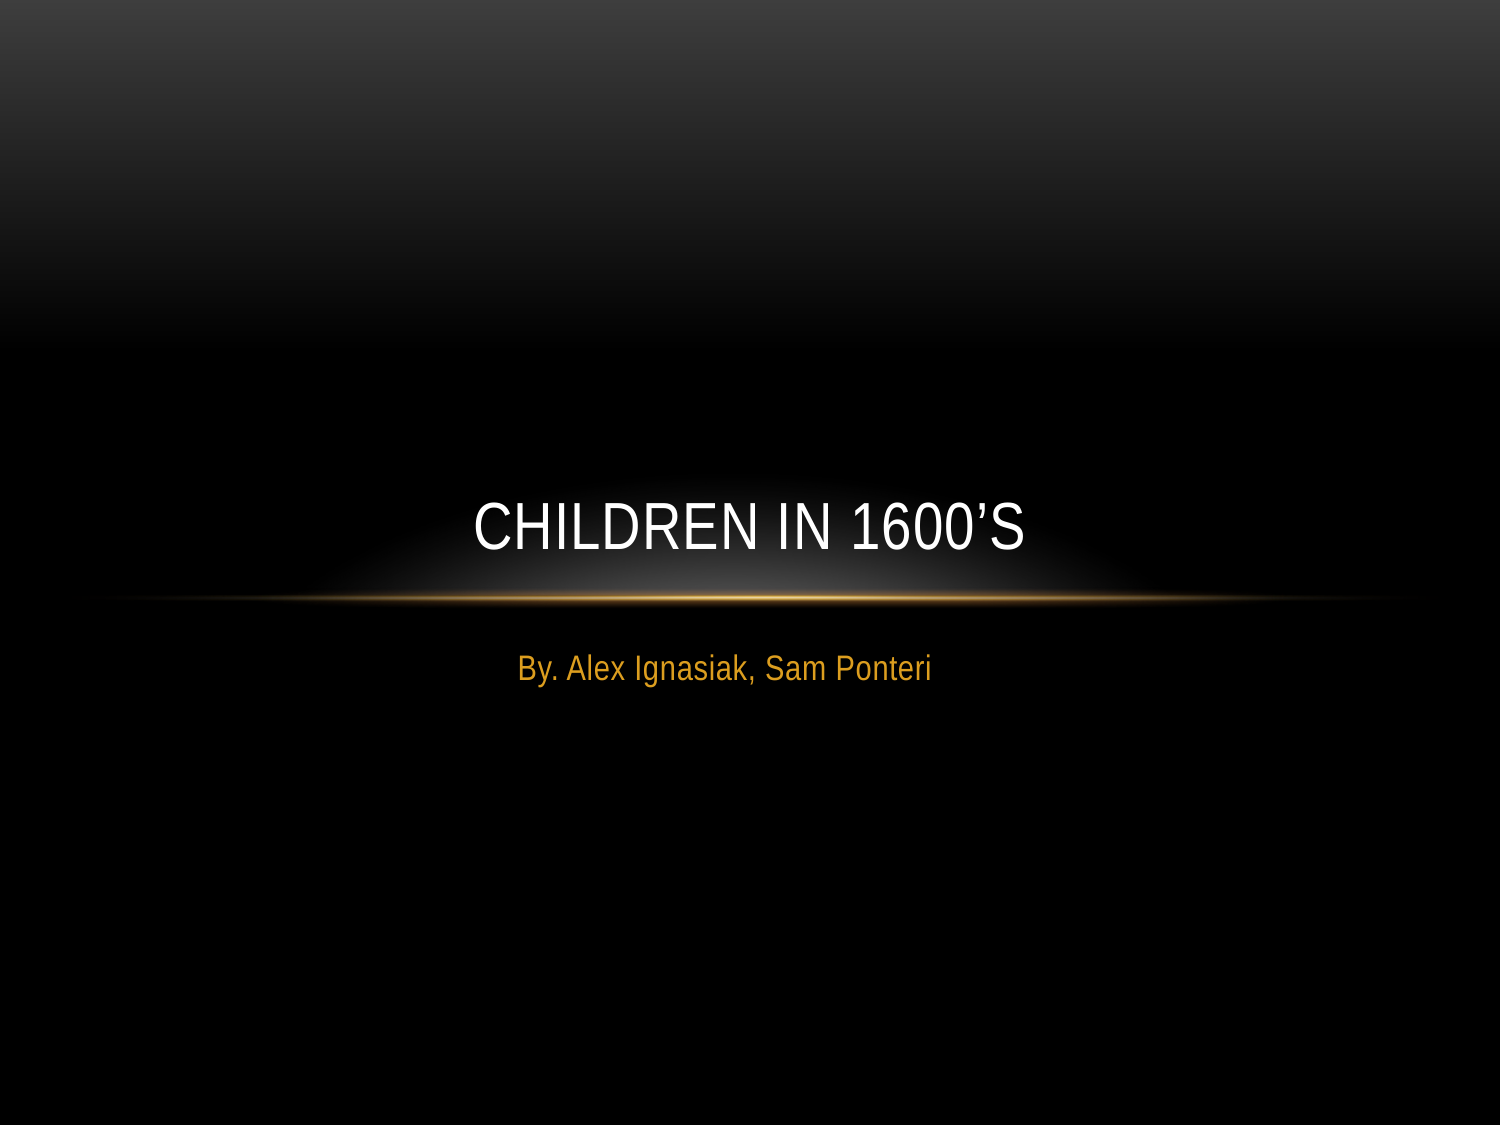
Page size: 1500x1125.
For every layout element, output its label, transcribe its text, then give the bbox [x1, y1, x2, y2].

title Children in 1600’s [112, 329, 1388, 571]
subtitle By. Alex Ignasiak, Sam Ponteri [200, 637, 1250, 925]
picture [0, 0, 1500, 750]
